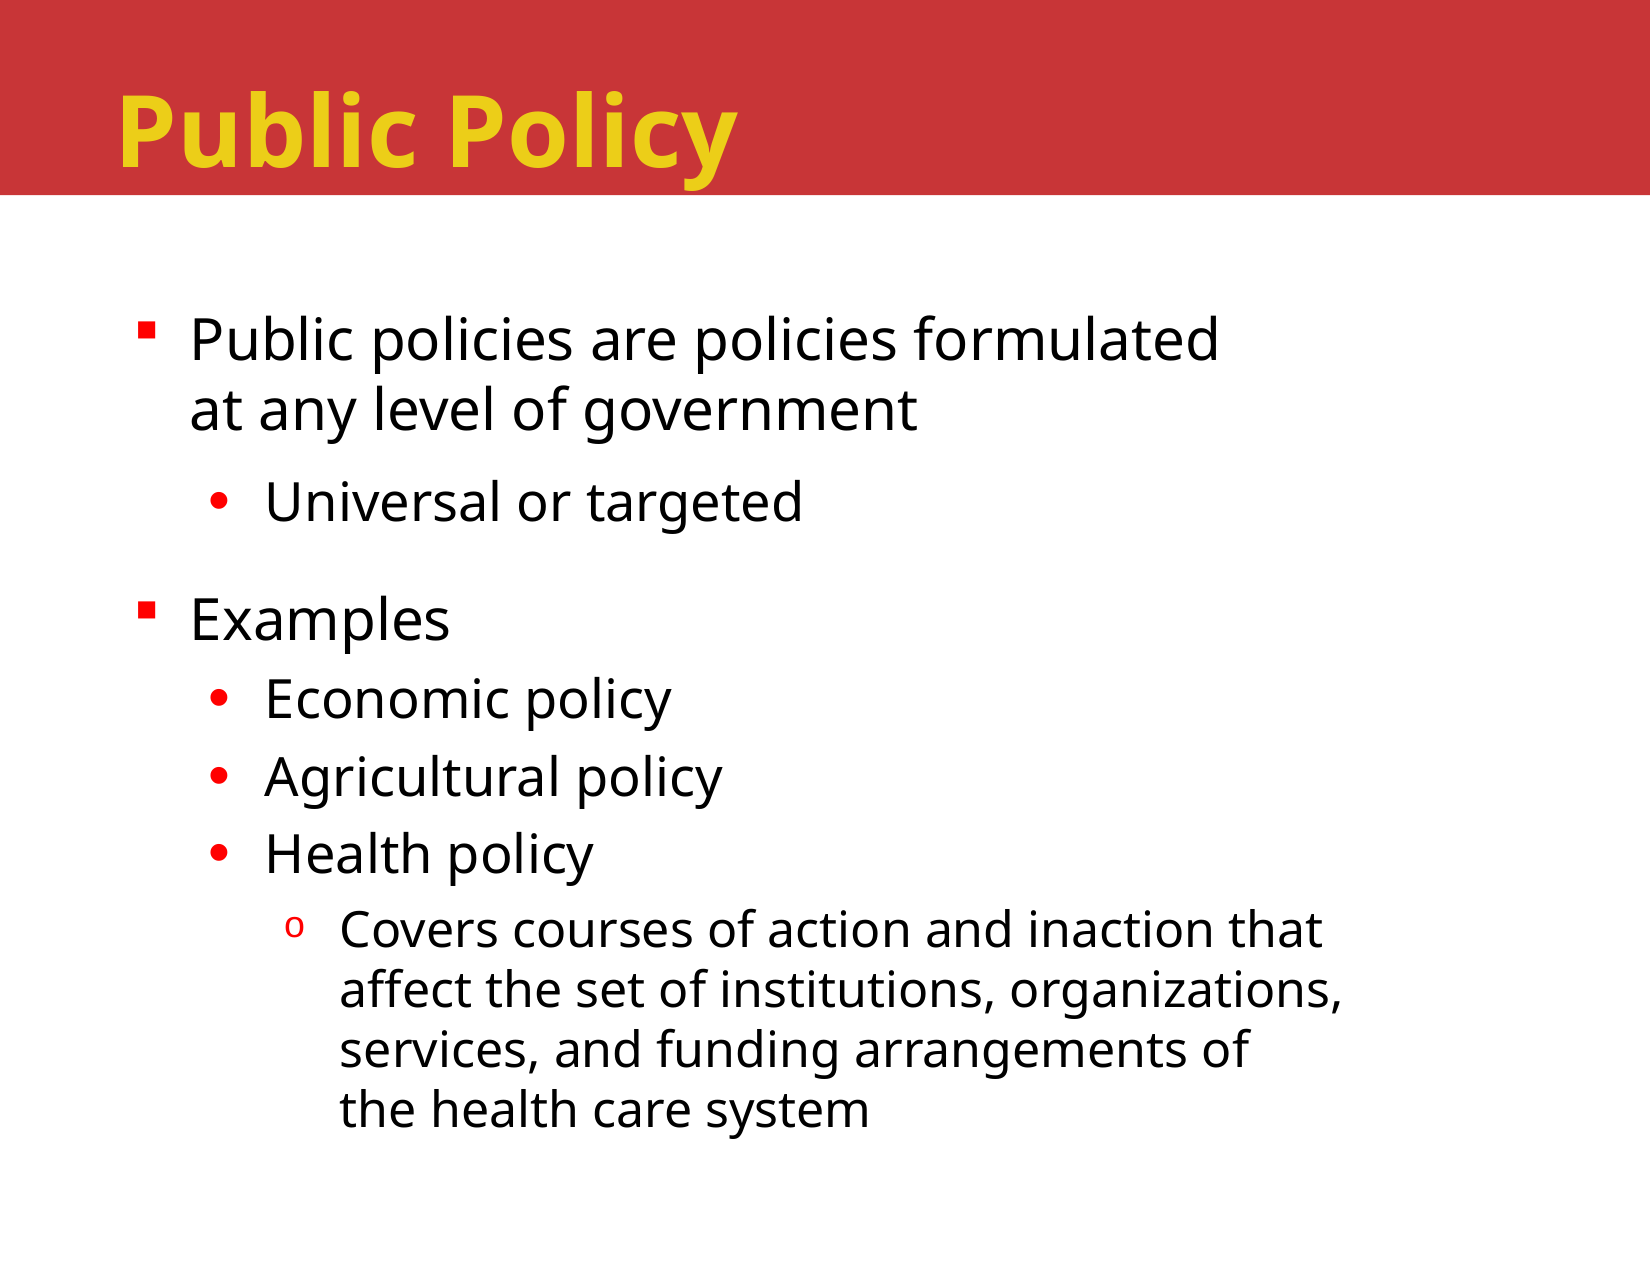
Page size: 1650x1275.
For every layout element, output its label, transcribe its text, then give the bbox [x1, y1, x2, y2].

title Public Policy [100, 60, 1524, 248]
list Public policies are policies formulated at any level of government Universal or targeted Examples Economic policy Agricultural policy Health policy Covers courses of action and inaction that affect the set of institutions, organizations, services, and funding arrangements of the health care system [100, 225, 1463, 1215]
